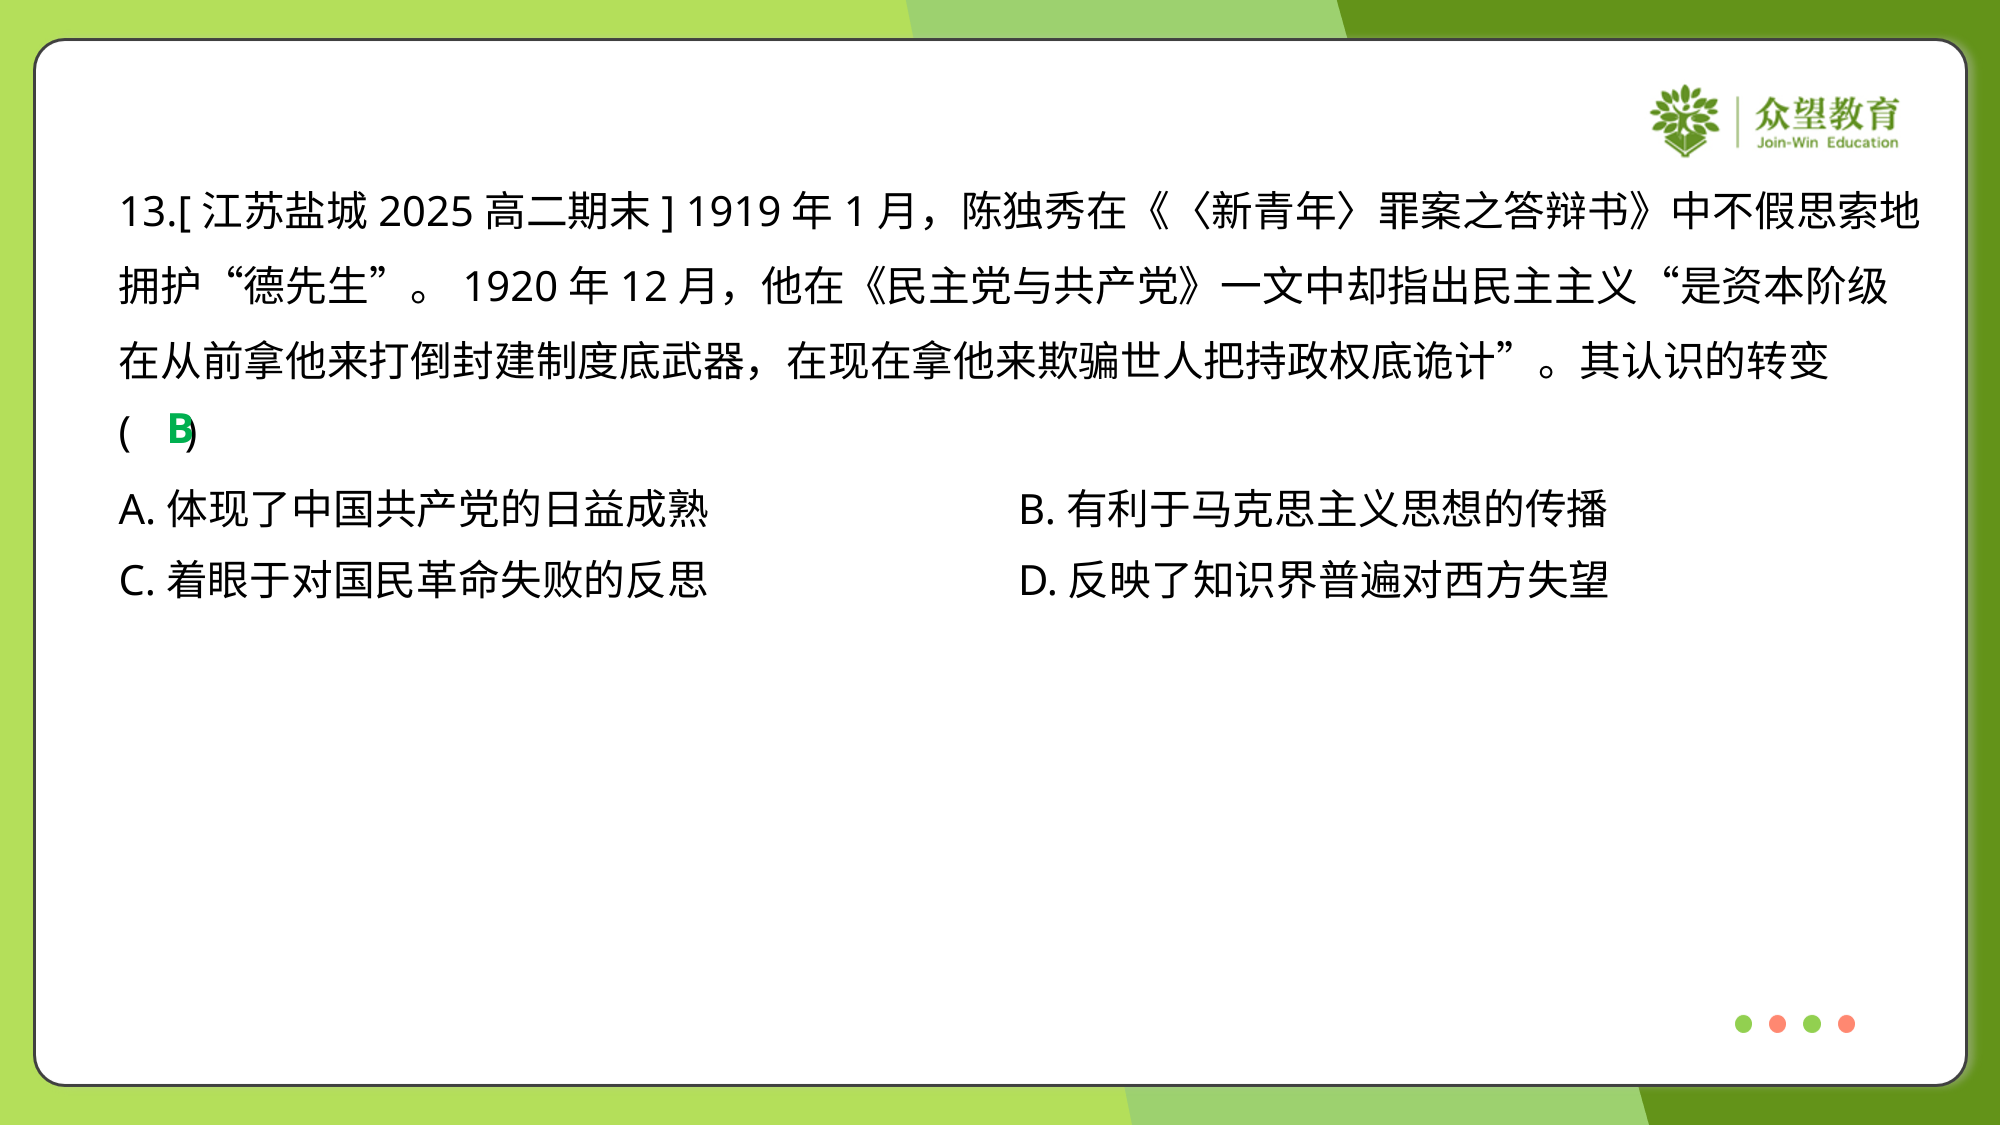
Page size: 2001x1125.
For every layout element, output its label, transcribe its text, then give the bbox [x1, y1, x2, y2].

text_box B [151, 381, 210, 446]
text_box 13.[江苏盐城2025高二期末] 1919年1月，陈独秀在《〈新青年〉罪案之答辩书》中不假思索地 拥护“德先生”。1920年12月，他在《民主党与共产党》一文中却指出民主主义“是资本阶级 在从前拿他来打倒封建制度底武器，在现在拿他来欺骗世人把持政权底诡计”。其认识的转变 ( ) [118, 159, 1883, 448]
text_box A.体现了中国共产党的日益成熟 B.有利于马克思主义思想的传播 C.着眼于对国民革命失败的反思 D.反映了知识界普遍对西方失望 [118, 457, 1883, 597]
picture [0, 0, 2000, 1125]
